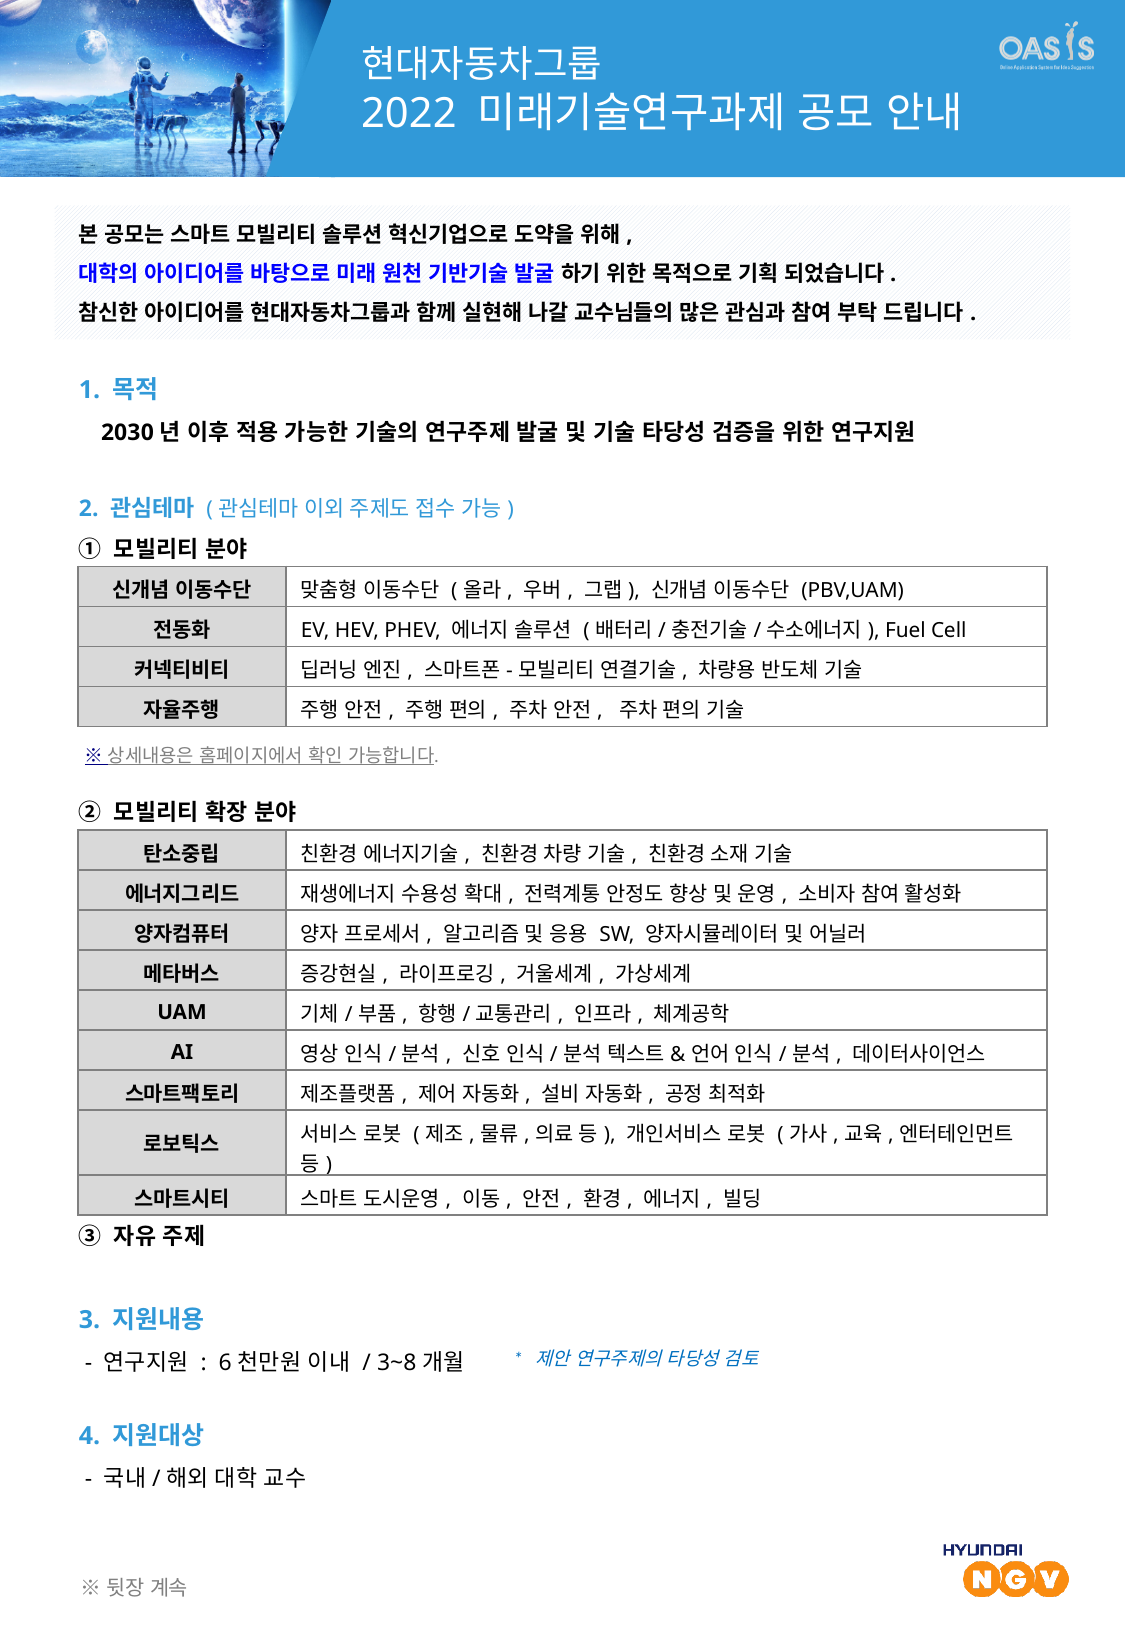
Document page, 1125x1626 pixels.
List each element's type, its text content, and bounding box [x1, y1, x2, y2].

table_cell AI [79, 1031, 285, 1069]
table_cell 영상 인식/분석, 신호 인식/분석 텍스트&언어 인식/분석, 데이터사이언스 [287, 1031, 1046, 1069]
table_cell 스마트 도시운영, 이동, 안전, 환경, 에너지, 빌딩 [287, 1176, 1046, 1214]
table_cell 스마트팩토리 [79, 1071, 285, 1109]
table_cell 에너지그리드 [79, 871, 285, 909]
picture [0, 0, 331, 177]
table_cell UAM [79, 991, 285, 1029]
table_cell 기체/부품, 항행/교통관리, 인프라, 체계공학 [287, 991, 1046, 1029]
table_cell 커넥티비티 [79, 647, 285, 686]
table_header 친환경 에너지기술, 친환경 차량 기술, 친환경 소재 기술 [287, 831, 1046, 869]
table_cell 메타버스 [79, 951, 285, 989]
table_cell 스마트시티 [79, 1176, 285, 1214]
text_box 본 공모는 스마트 모빌리티 솔루션 혁신기업으로 도약을 위해, 대학의 아이디어를 바탕으로 미래 원천 기반기술 발굴 하기 위한 목적으로 기획 되었습니다. 참신한 아이디어를 현대자동차그룹과 함께 실현해 나갈 교수님들의 많은 관심과 참여 부탁 드립니다. 1. 목적 2030년 이후 적용 가능한 기술의 연구주제 발굴 및 기술 타당성 검증을 위한 연구지원 2. 관심테마 (관심테마 이외 주제도 접수 가능) ① 모빌리티 분야 ② 모빌리티 확장 분야 ③ 자유 주제 3. 지원내용 - 연구지원 : 6천만원 이내 / 3~8개월 4. 지원대상 - 국내/해외 대학 교수 [64, 199, 1104, 1499]
text_box [53, 203, 64, 341]
picture [925, 1535, 1082, 1604]
text_box ※ 상세내용은 홈페이지에서 확인 가능합니다. [65, 735, 491, 778]
table_header 탄소중립 [79, 831, 285, 869]
table_cell 로보틱스 [79, 1111, 285, 1174]
table_cell 증강현실, 라이프로깅, 거울세계, 가상세계 [287, 951, 1046, 989]
table_cell 자율주행 [79, 687, 285, 726]
table_cell 딥러닝 엔진, 스마트폰-모빌리티 연결기술, 차량용 반도체 기술 [287, 647, 1046, 686]
table_cell 양자컴퓨터 [79, 911, 285, 949]
text_box ※뒷장 계속 [65, 1566, 203, 1607]
table_cell 주행 안전, 주행 편의, 주차 안전, 주차 편의 기술 [287, 687, 1046, 726]
table_cell EV, HEV, PHEV, 에너지 솔루션 (배터리/충전기술/수소에너지), Fuel Cell [287, 607, 1046, 646]
text_box * 제안 연구주제의 타당성 검토 [498, 1339, 774, 1377]
table_header 신개념 이동수단 [79, 567, 285, 606]
table_cell 재생에너지 수용성 확대, 전력계통 안정도 향상 및 운영, 소비자 참여 활성화 [287, 871, 1046, 909]
table_cell 전동화 [79, 607, 285, 646]
table_cell 양자 프로세서, 알고리즘 및 응용 SW, 양자시뮬레이터 및 어닐러 [287, 911, 1046, 949]
table_cell 서비스 로봇 (제조,물류,의료 등), 개인서비스 로봇 (가사,교육,엔터테인먼트 등) [287, 1111, 1046, 1174]
table_header 맞춤형 이동수단 (올라, 우버, 그랩), 신개념 이동수단 (PBV,UAM) [287, 567, 1046, 606]
table_cell 제조플랫폼, 제어 자동화, 설비 자동화, 공정 최적화 [287, 1071, 1046, 1109]
